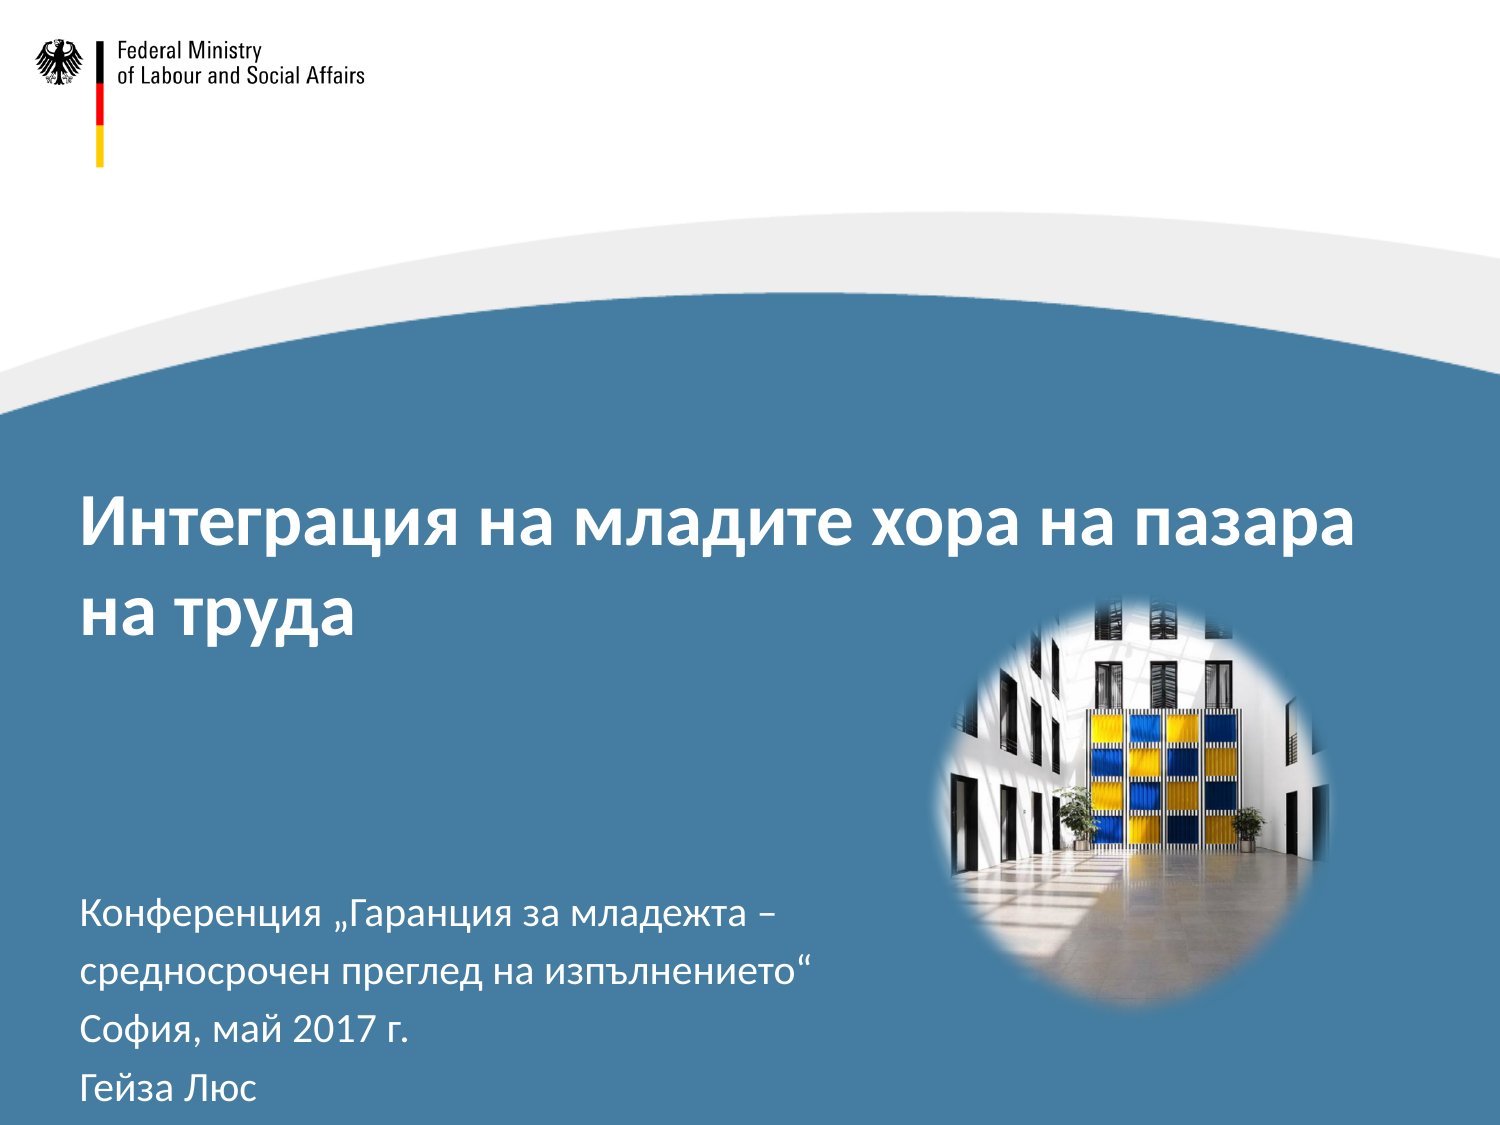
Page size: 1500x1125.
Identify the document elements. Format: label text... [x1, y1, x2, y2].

title Интеграция на младите хора на пазара на труда [64, 470, 1423, 709]
subtitle Конференция „Гаранция за младежта – средносрочен преглед на изпълнението“ София, май 2017 г. Гейза Люс [64, 877, 1423, 1076]
picture [0, 0, 1500, 1125]
